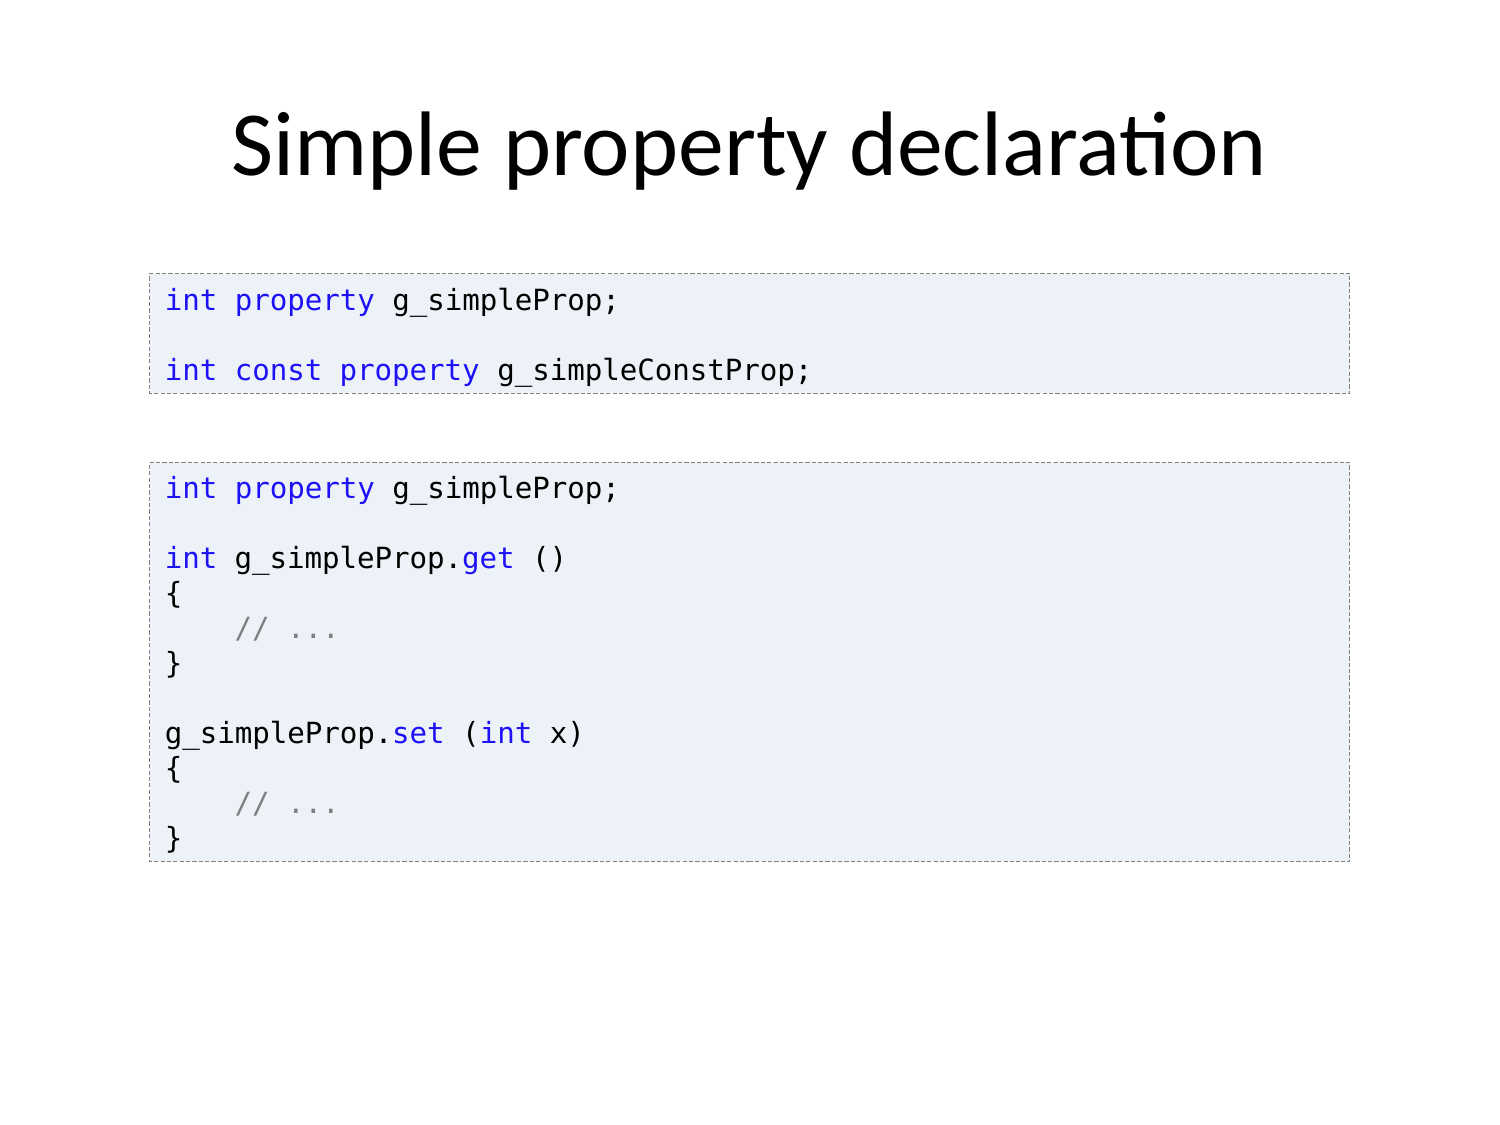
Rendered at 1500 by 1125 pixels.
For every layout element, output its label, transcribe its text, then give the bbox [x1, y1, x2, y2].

title Simple property declaration [75, 45, 1425, 233]
text_box int property g_simpleProp; int const property g_simpleConstProp; [149, 273, 1350, 394]
text_box int property g_simpleProp; int g_simpleProp.get () { // ... } g_simpleProp.set (int x) { // ... } [149, 462, 1350, 862]
